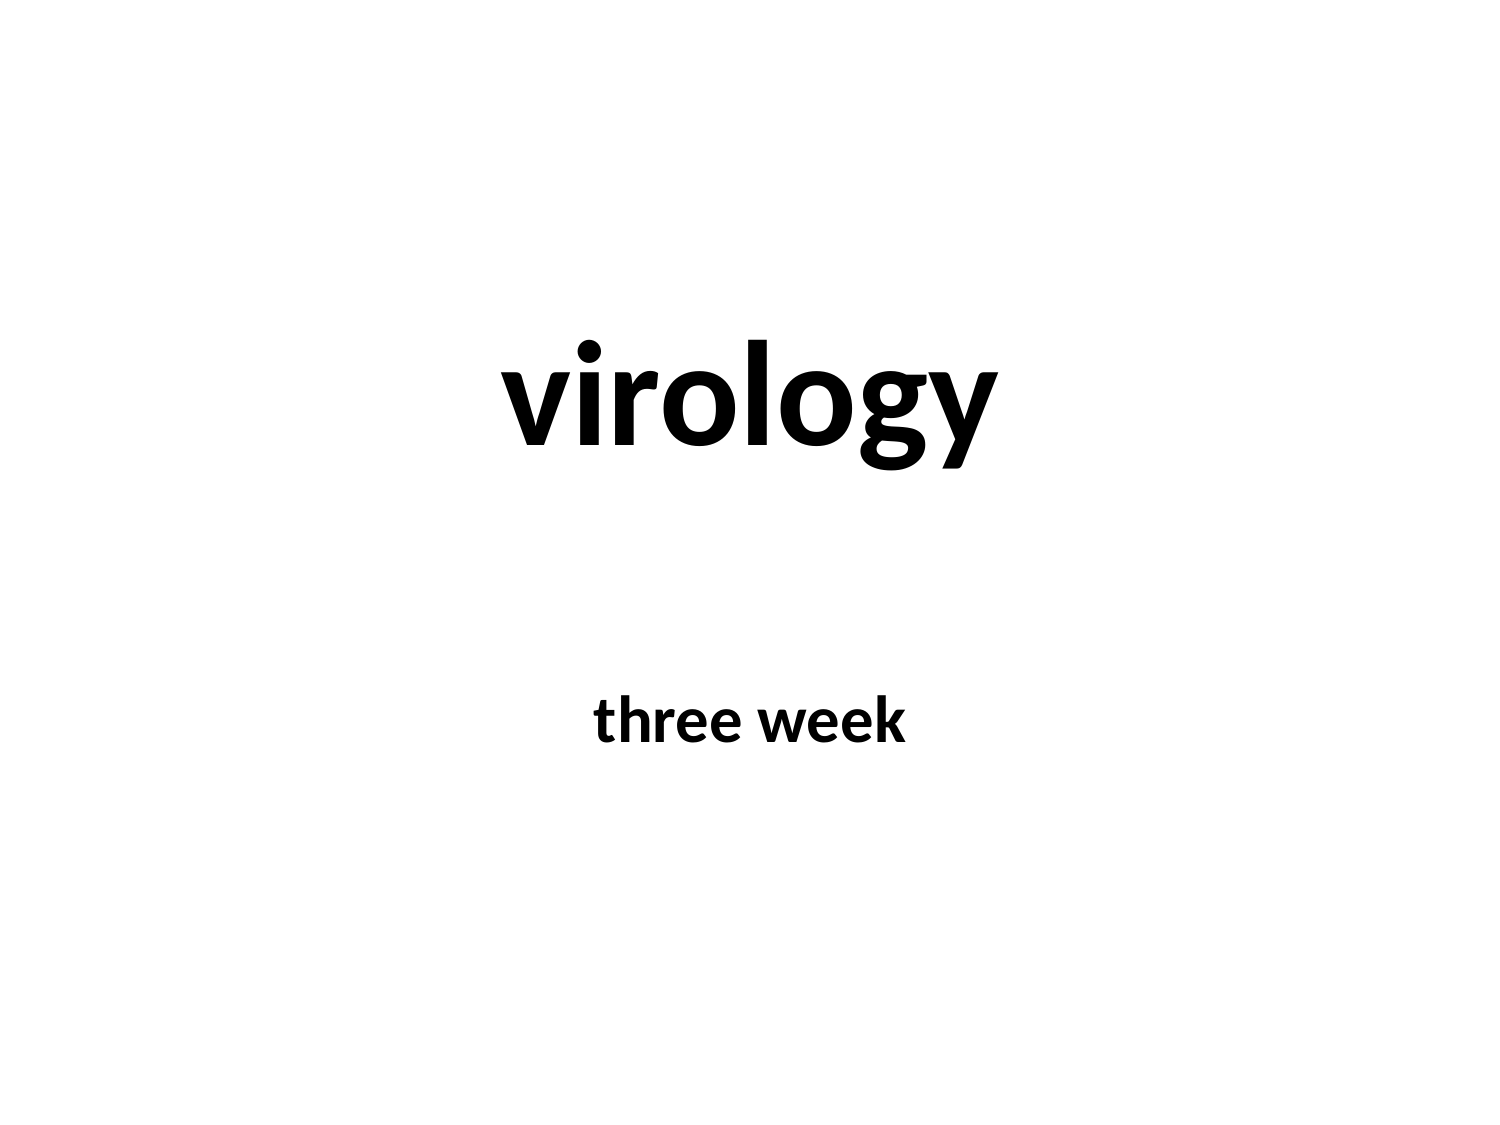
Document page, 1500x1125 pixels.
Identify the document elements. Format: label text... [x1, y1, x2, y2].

list three week [75, 668, 1425, 1005]
title virology [75, 184, 1425, 587]
